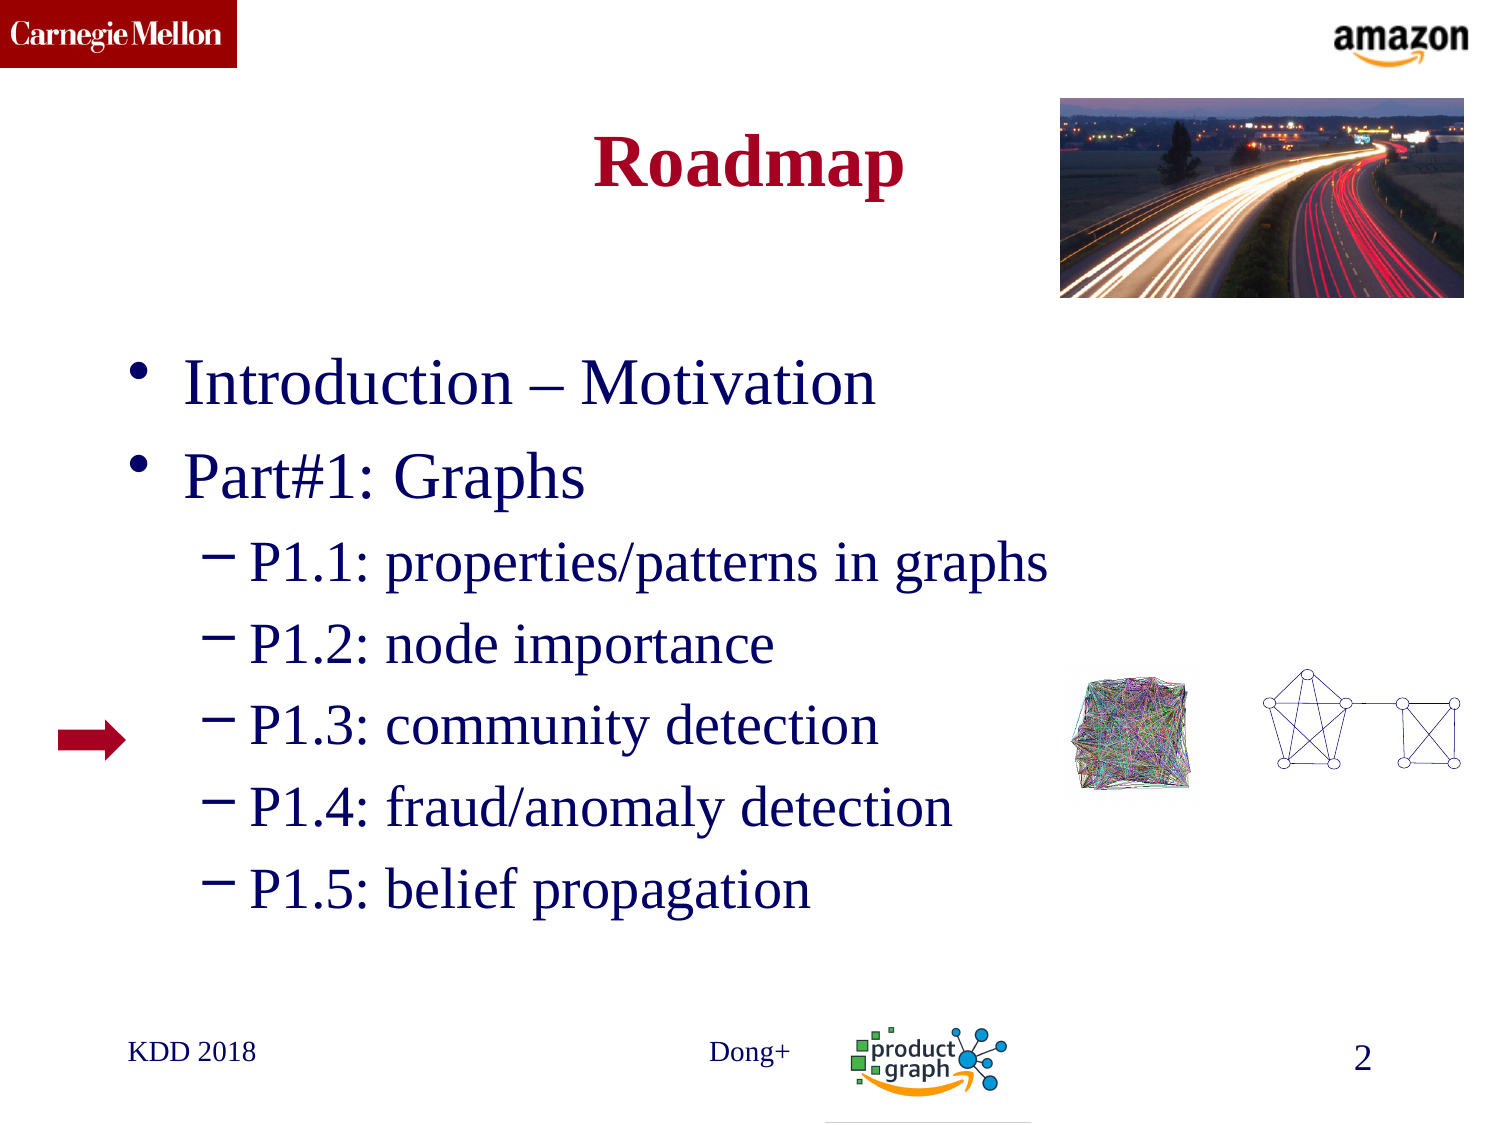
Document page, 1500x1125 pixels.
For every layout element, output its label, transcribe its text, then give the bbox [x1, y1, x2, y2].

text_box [1263, 669, 1461, 770]
title Roadmap [112, 99, 1058, 213]
slide_number 2 [1074, 1024, 1388, 1101]
footer Dong+ [512, 1024, 988, 1101]
picture [1063, 658, 1202, 811]
slide_number KDD 2018 [112, 1024, 426, 1101]
picture [1060, 98, 1464, 299]
text_box [58, 719, 126, 761]
picture [1322, 4, 1484, 88]
picture [0, 0, 237, 68]
list Introduction – Motivation Part#1: Graphs P1.1: properties/patterns in graphs P1.2: node importance P1.3: community detection P1.4: fraud/anomaly detection P1.5: belief propagation [112, 237, 1388, 1001]
